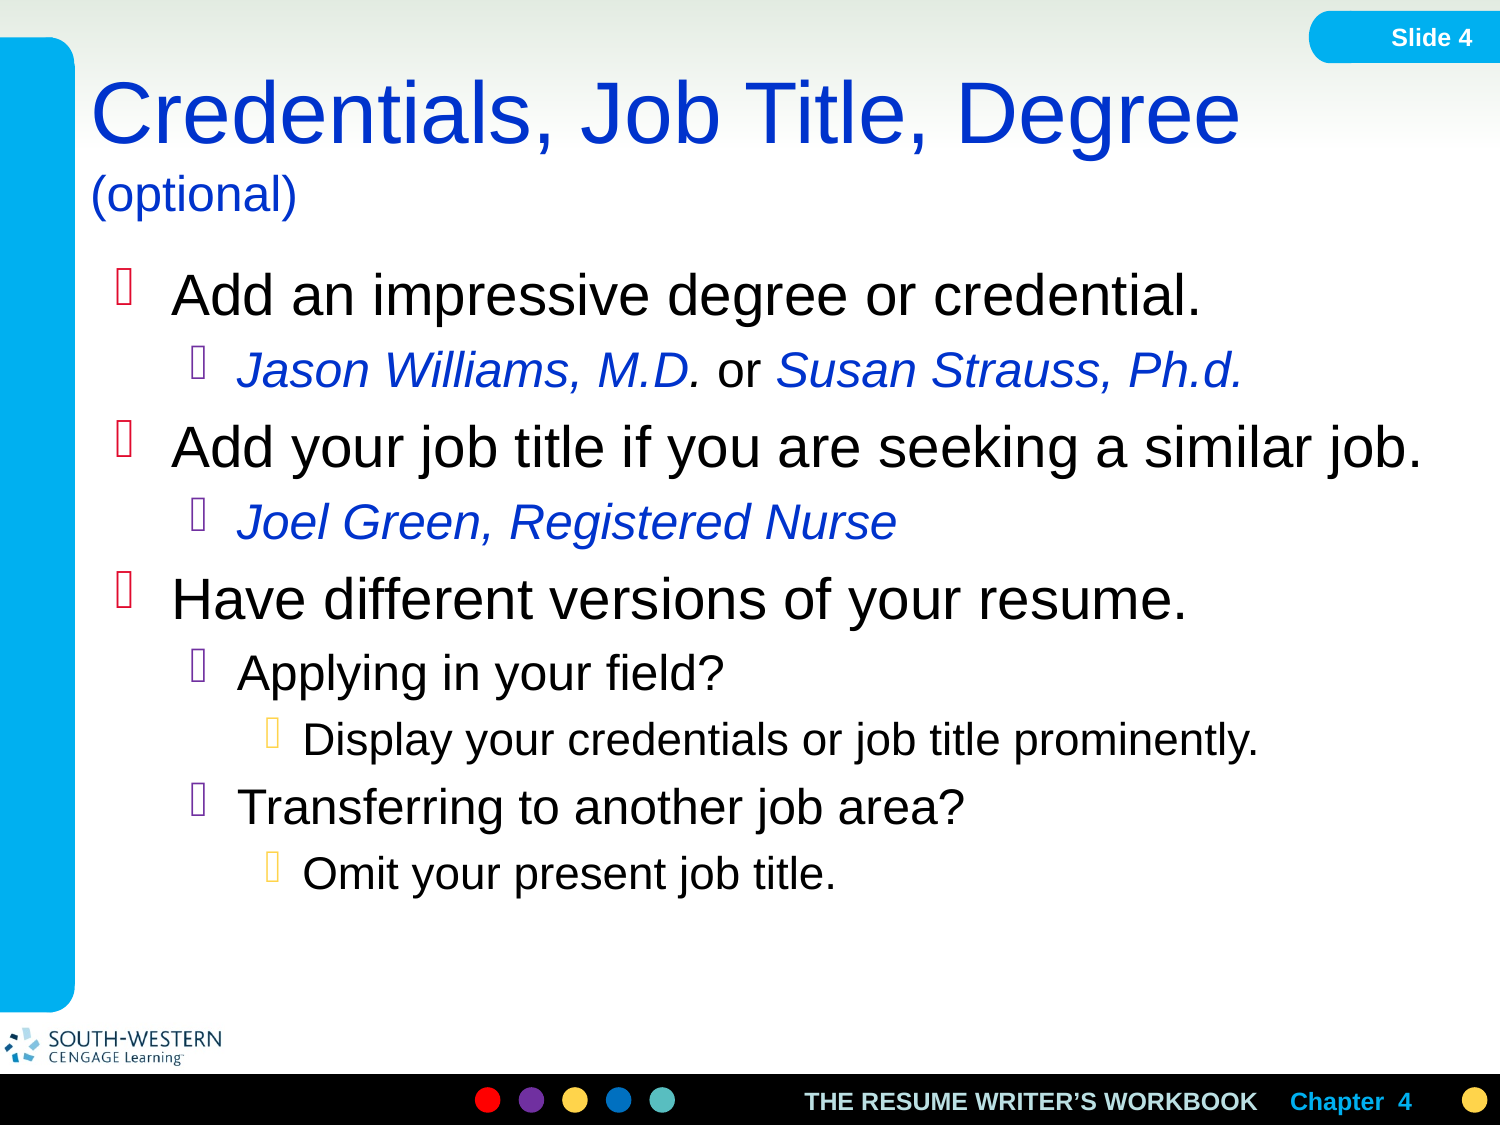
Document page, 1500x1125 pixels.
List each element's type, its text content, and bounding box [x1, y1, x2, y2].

title Credentials, Job Title, Degree (optional) [74, 44, 1426, 233]
picture [0, 1022, 225, 1073]
footer Chapter 4 [1274, 1075, 1476, 1125]
slide_number Slide 4 [1312, 13, 1488, 93]
list Add an impressive degree or credential. Jason Williams, M.D. or Susan Strauss, Ph.d. Add your job title if you are seeking a similar job. Joel Green, Registered Nurse Have different versions of your resume. Applying in your field? Display your credentials or job title prominently. Transferring to another job area? Omit your present job title. [99, 249, 1451, 993]
